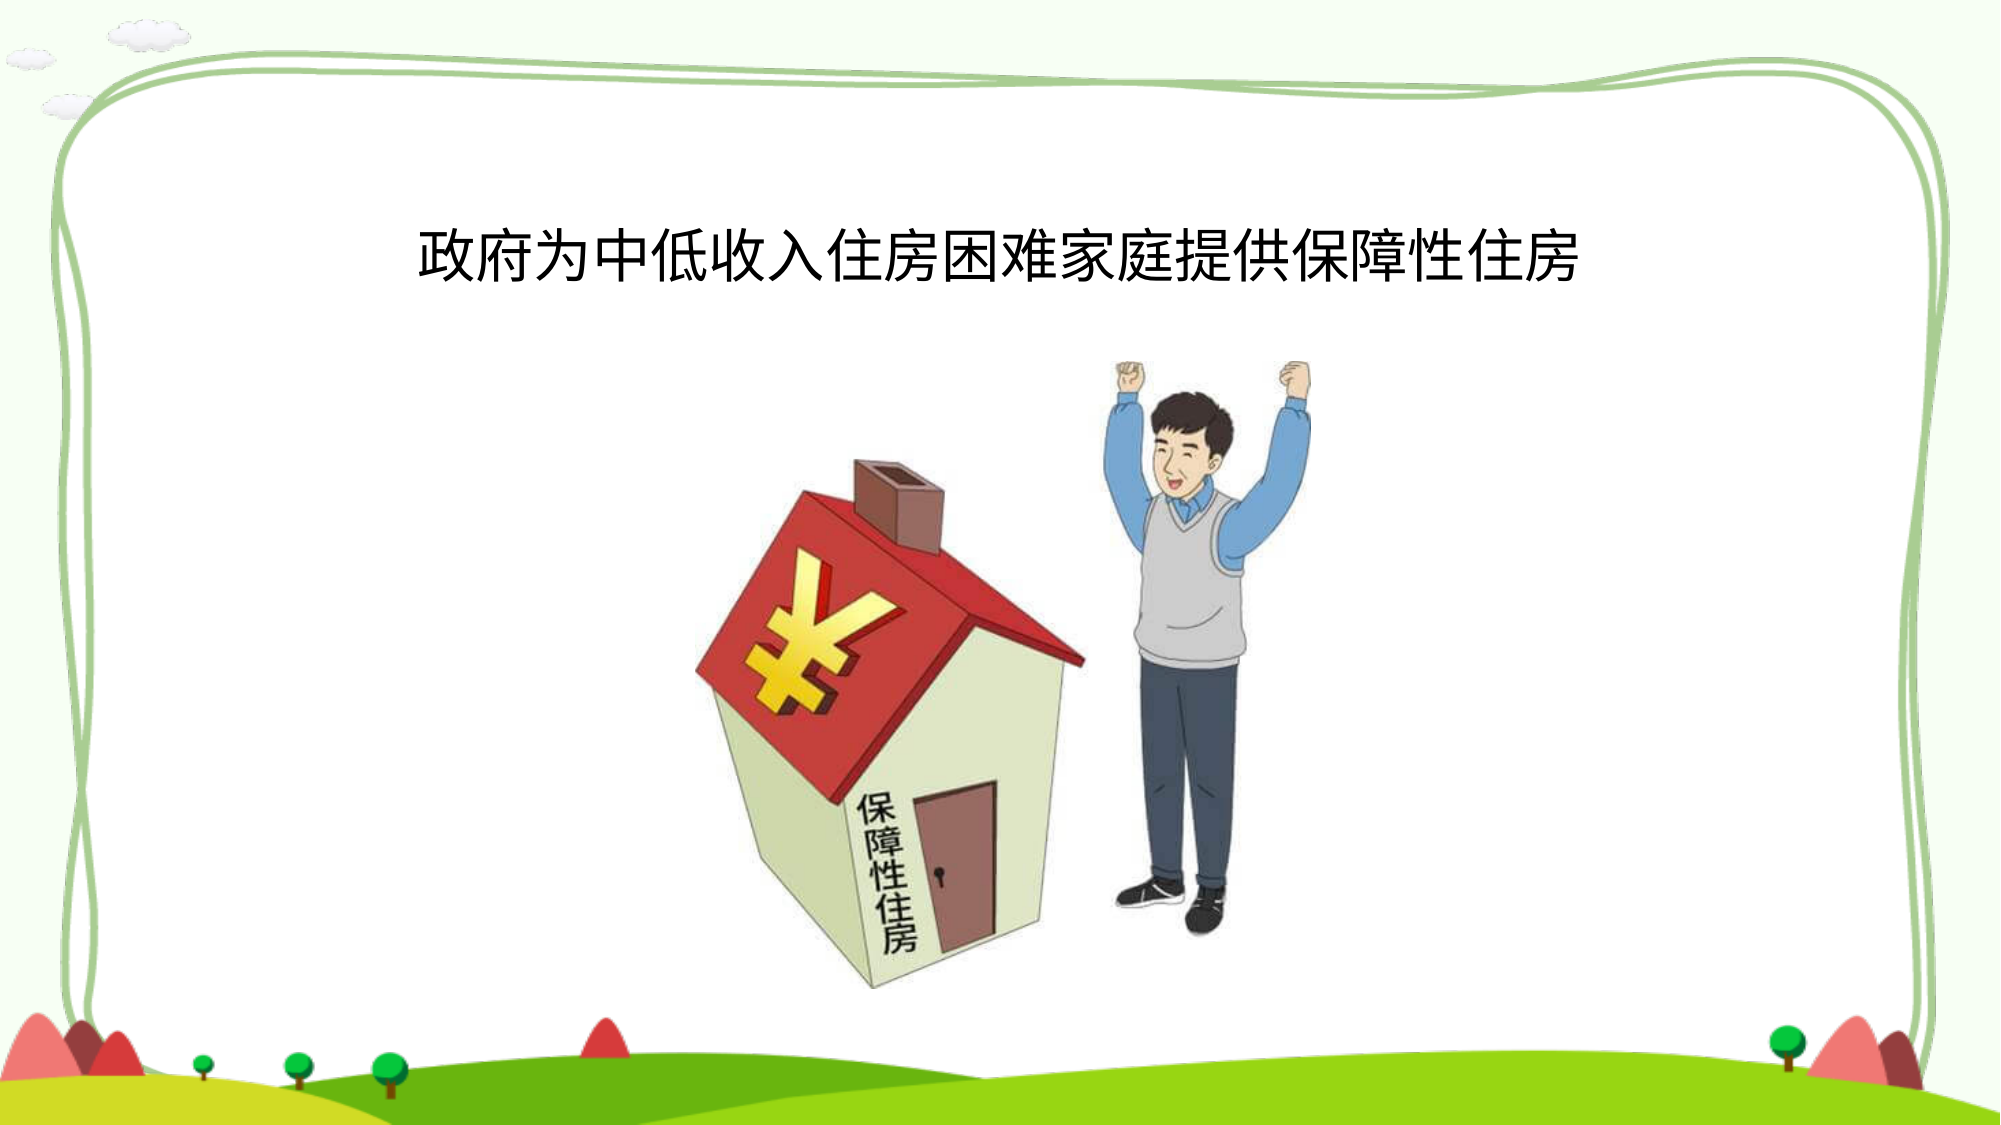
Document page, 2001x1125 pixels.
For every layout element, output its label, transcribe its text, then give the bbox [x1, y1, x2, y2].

picture [0, 0, 2000, 1125]
text_box 政府为中低收入住房困难家庭提供保障性住房 [391, 219, 1609, 298]
